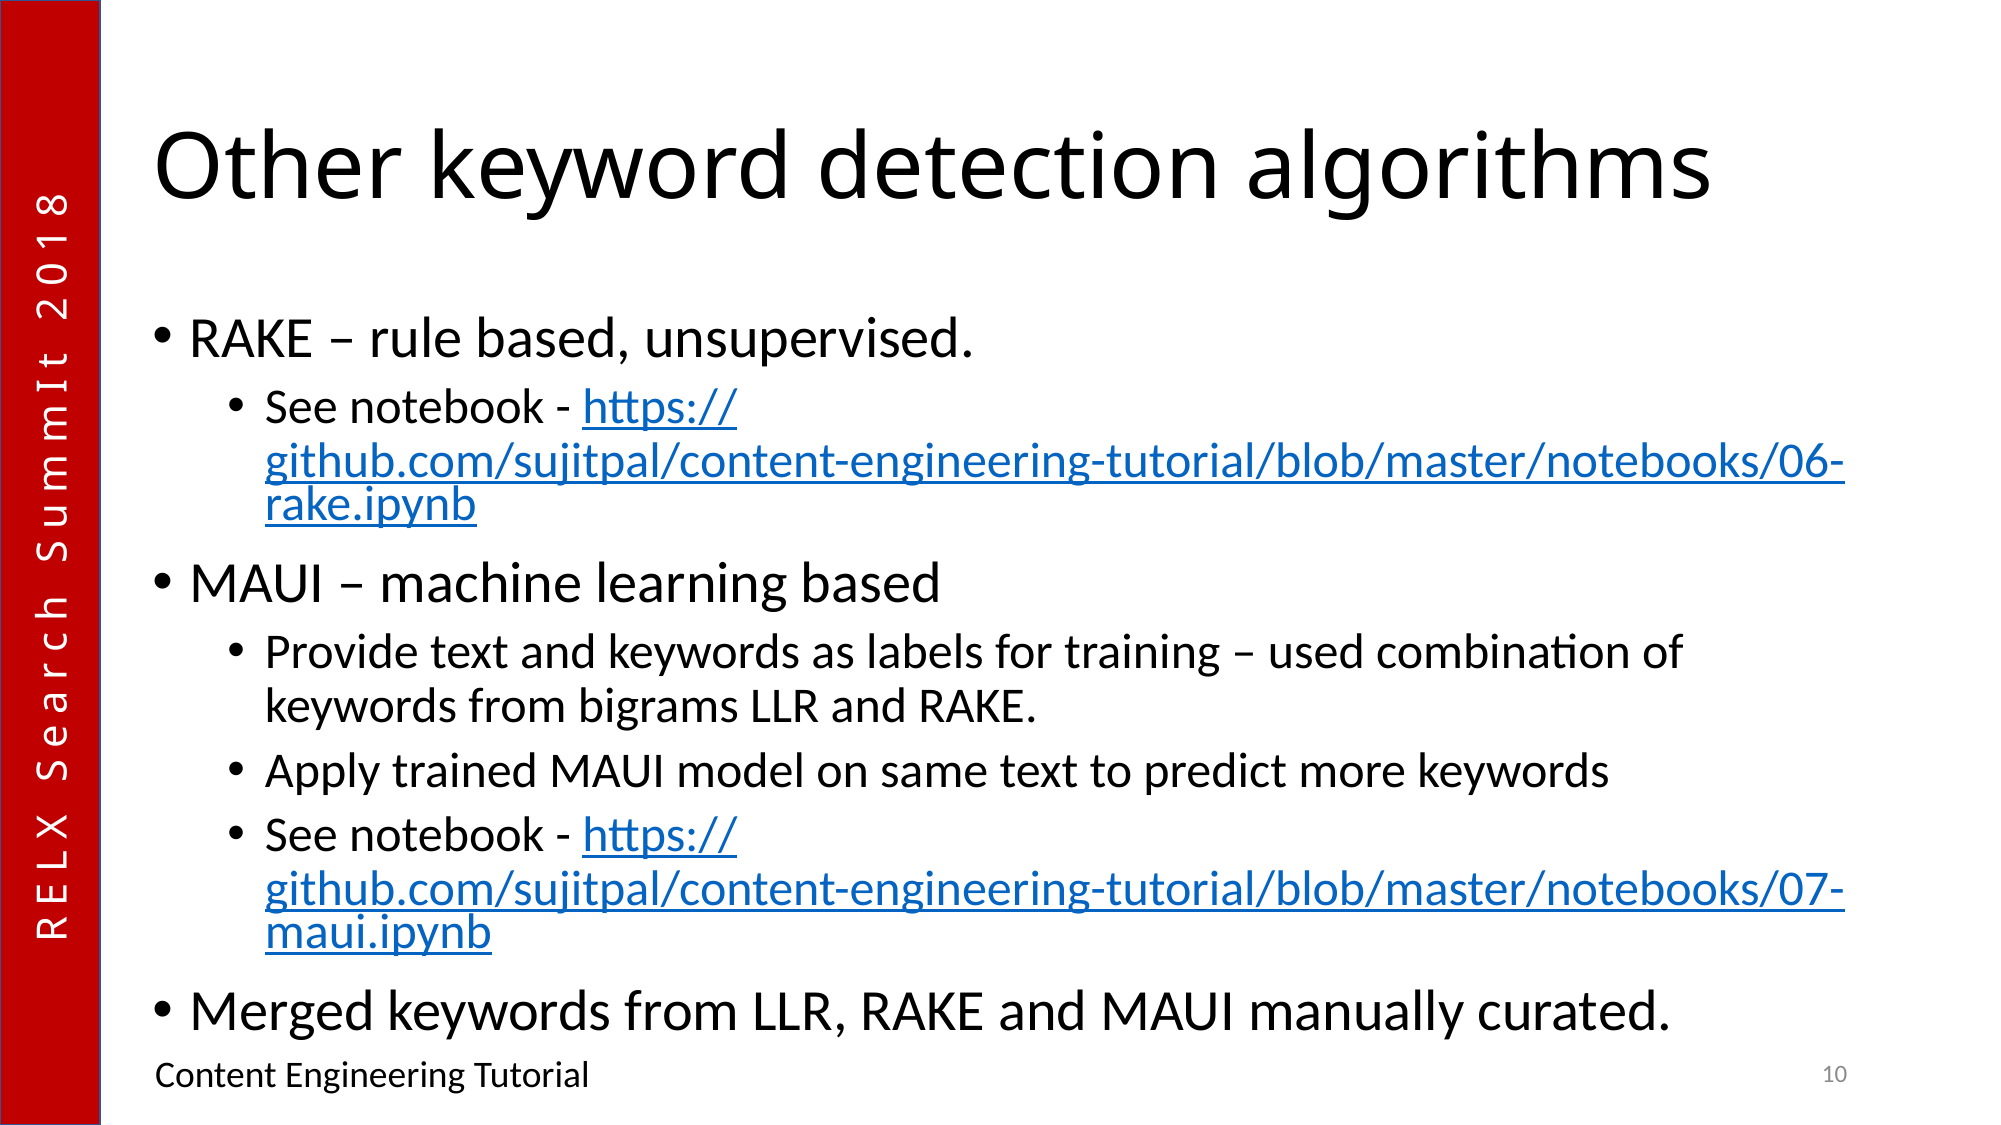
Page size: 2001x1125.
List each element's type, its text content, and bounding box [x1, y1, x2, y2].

title Other keyword detection algorithms [137, 59, 1863, 278]
footer Content Engineering Tutorial [140, 1042, 816, 1103]
slide_number 10 [1412, 1042, 1863, 1103]
list RAKE – rule based, unsupervised. See notebook - https://github.com/sujitpal/content-engineering-tutorial/blob/master/notebooks/06-rake.ipynb MAUI – machine learning based Provide text and keywords as labels for training – used combination of keywords from bigrams LLR and RAKE. Apply trained MAUI model on same text to predict more keywords See notebook - https://github.com/sujitpal/content-engineering-tutorial/blob/master/notebooks/07-maui.ipynb Merged keywords from LLR, RAKE and MAUI manually curated. [137, 299, 1863, 1014]
